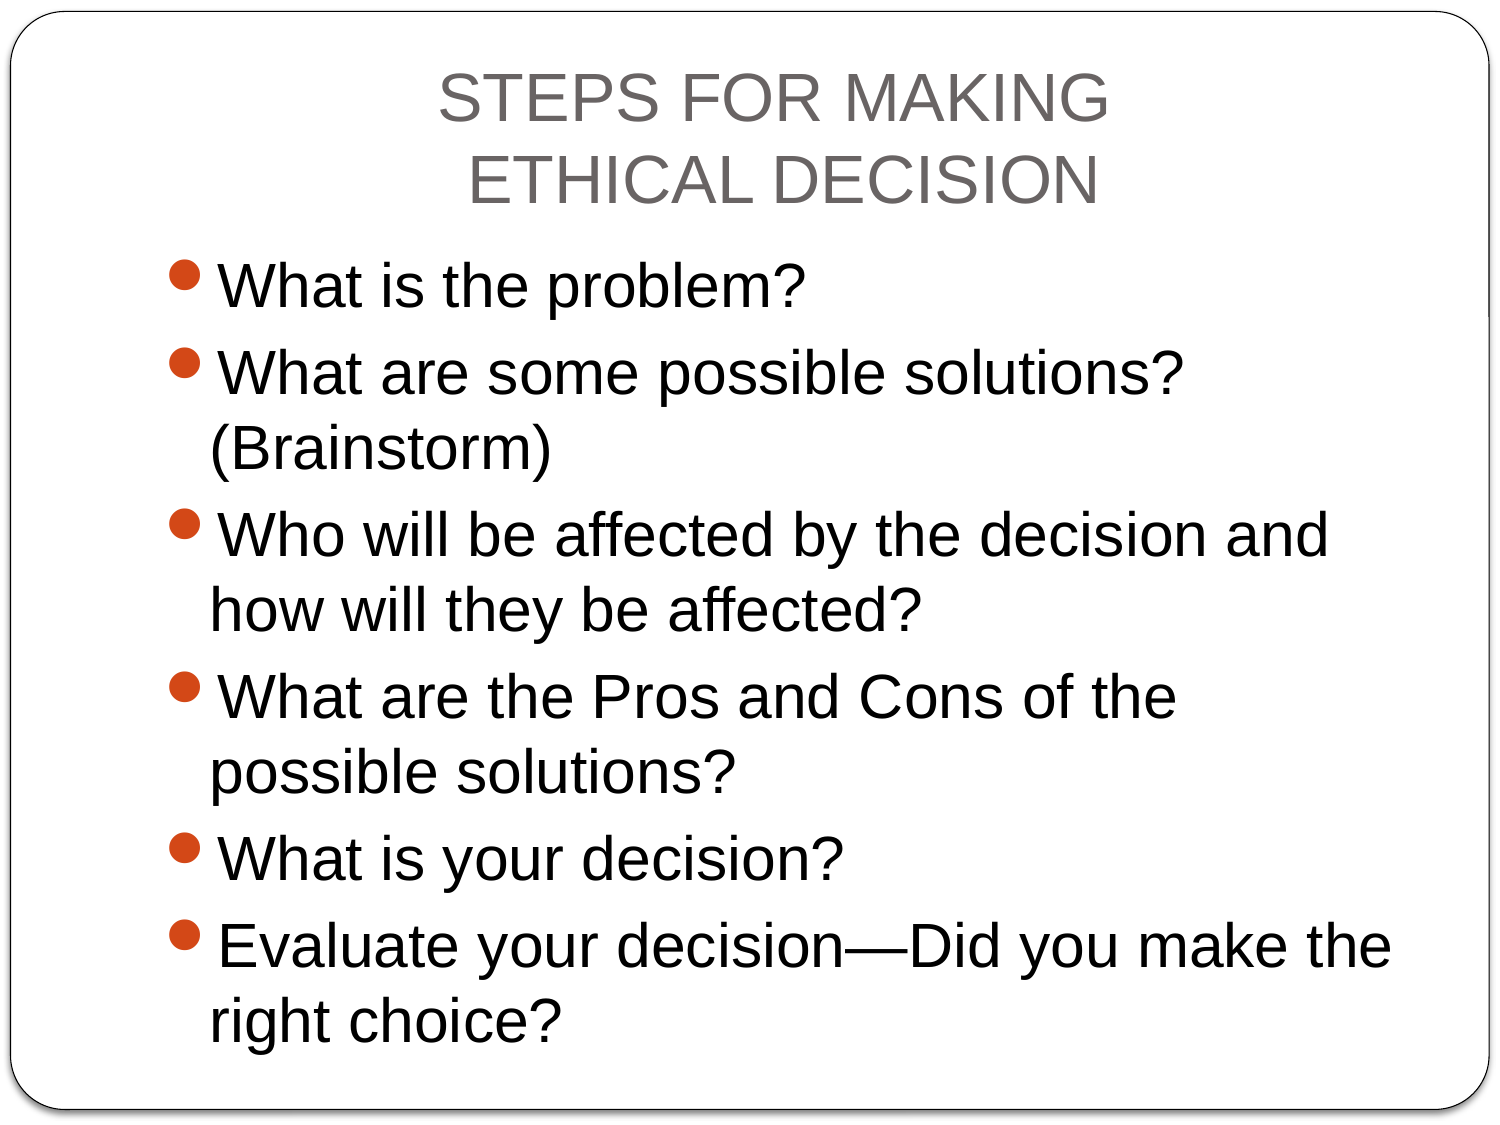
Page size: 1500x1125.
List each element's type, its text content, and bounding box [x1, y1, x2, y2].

title STEPS FOR MAKING ETHICAL DECISION [87, 45, 1463, 233]
list What is the problem? What are some possible solutions? (Brainstorm) Who will be affected by the decision and how will they be affected? What are the Pros and Cons of the possible solutions? What is your decision? Evaluate your decision—Did you make the right choice? [150, 237, 1425, 1063]
